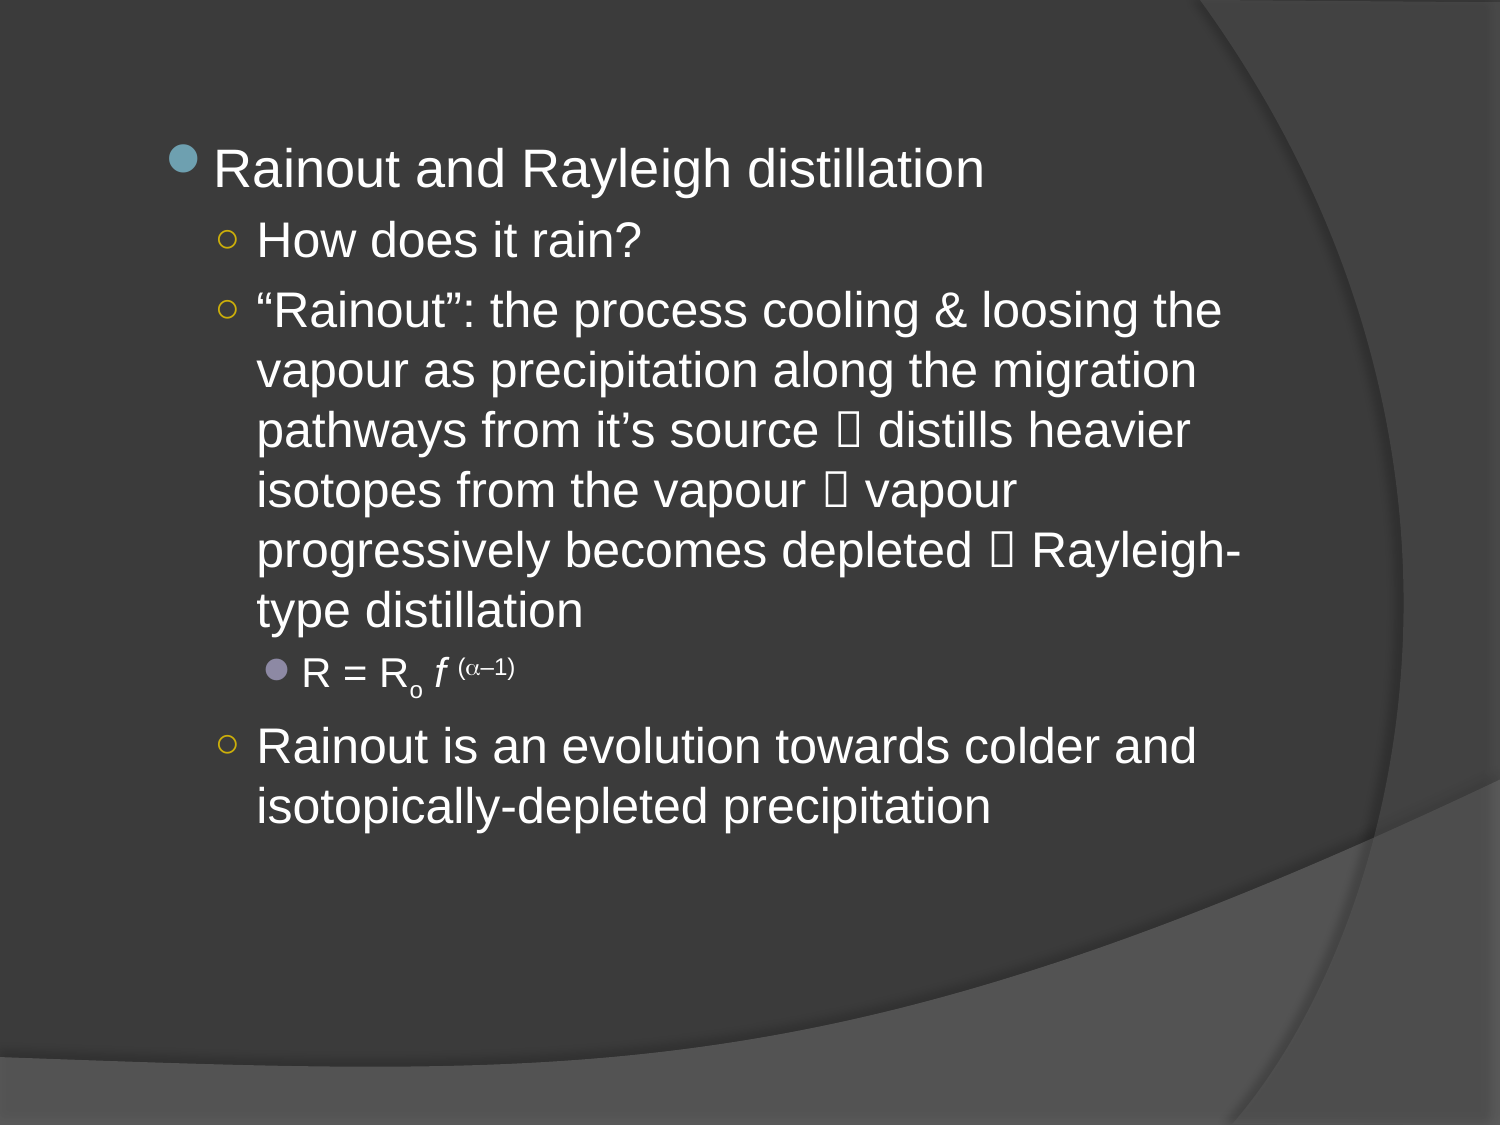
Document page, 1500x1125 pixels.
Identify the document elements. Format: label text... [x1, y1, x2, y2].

list Rainout and Rayleigh distillation How does it rain? “Rainout”: the process cooling & loosing the vapour as precipitation along the migration pathways from it’s source  distills heavier isotopes from the vapour  vapour progressively becomes depleted  Rayleigh-type distillation R = Ro f (a–1) Rainout is an evolution towards colder and isotopically-depleted precipitation [76, 125, 1302, 868]
